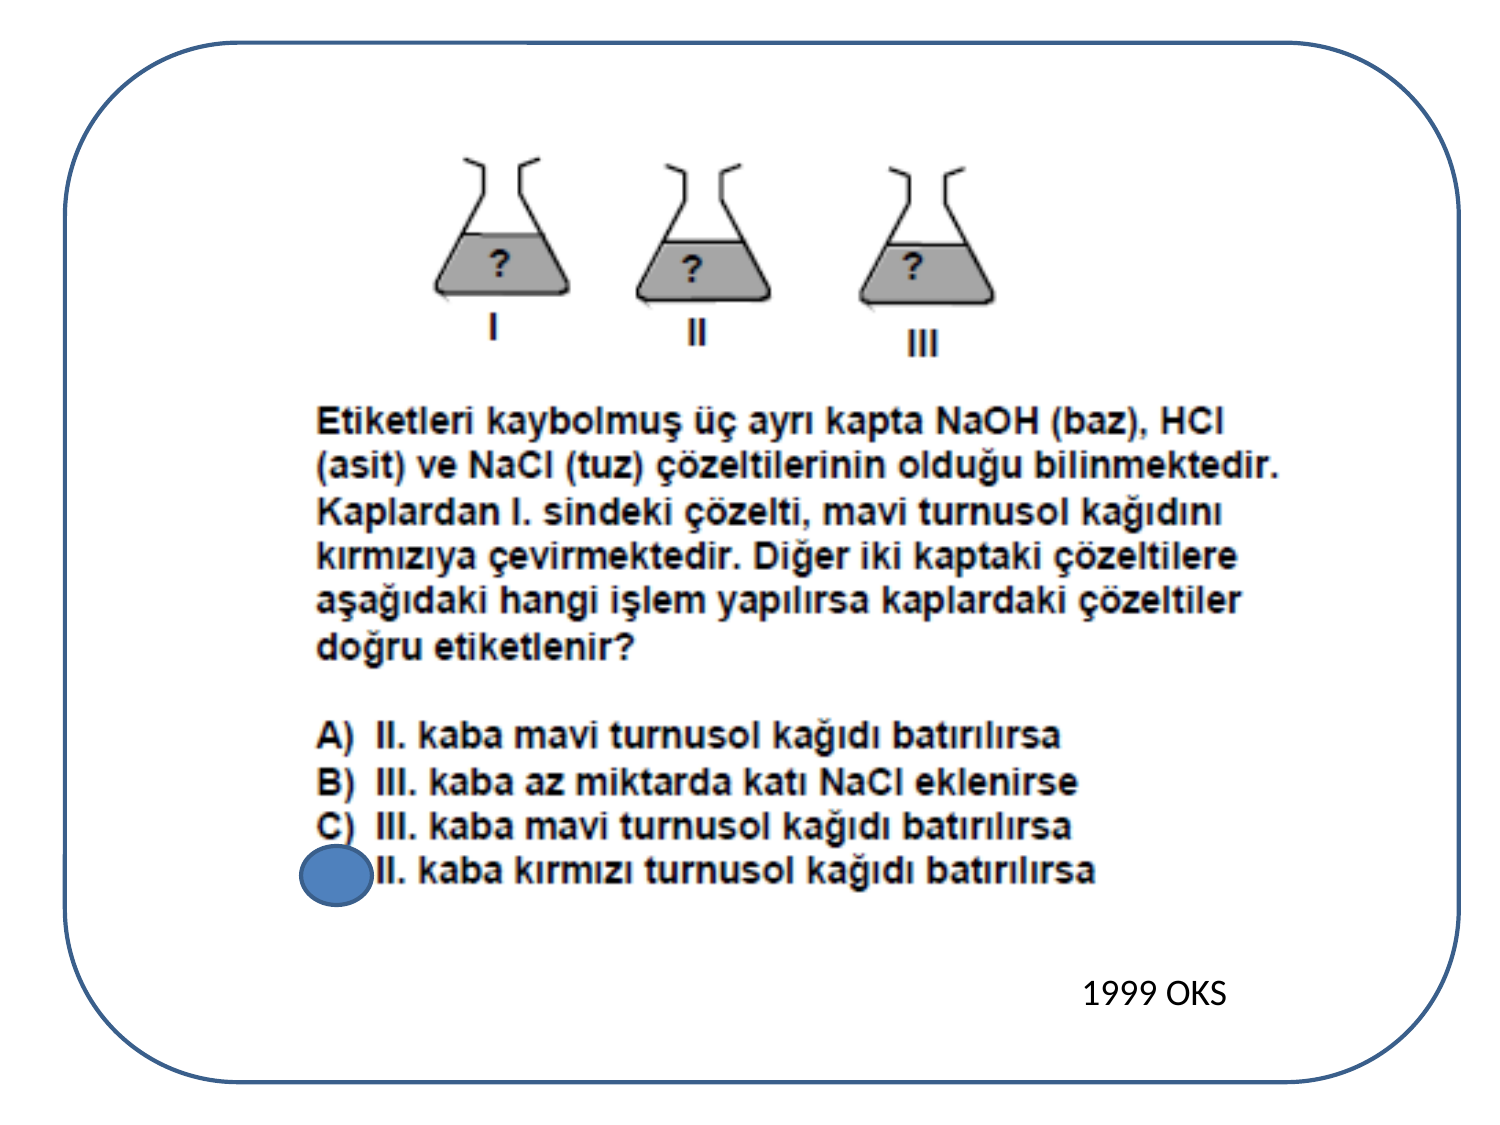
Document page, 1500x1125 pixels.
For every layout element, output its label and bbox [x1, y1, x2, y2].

picture [277, 136, 1291, 912]
text_box [62, 40, 1461, 1085]
